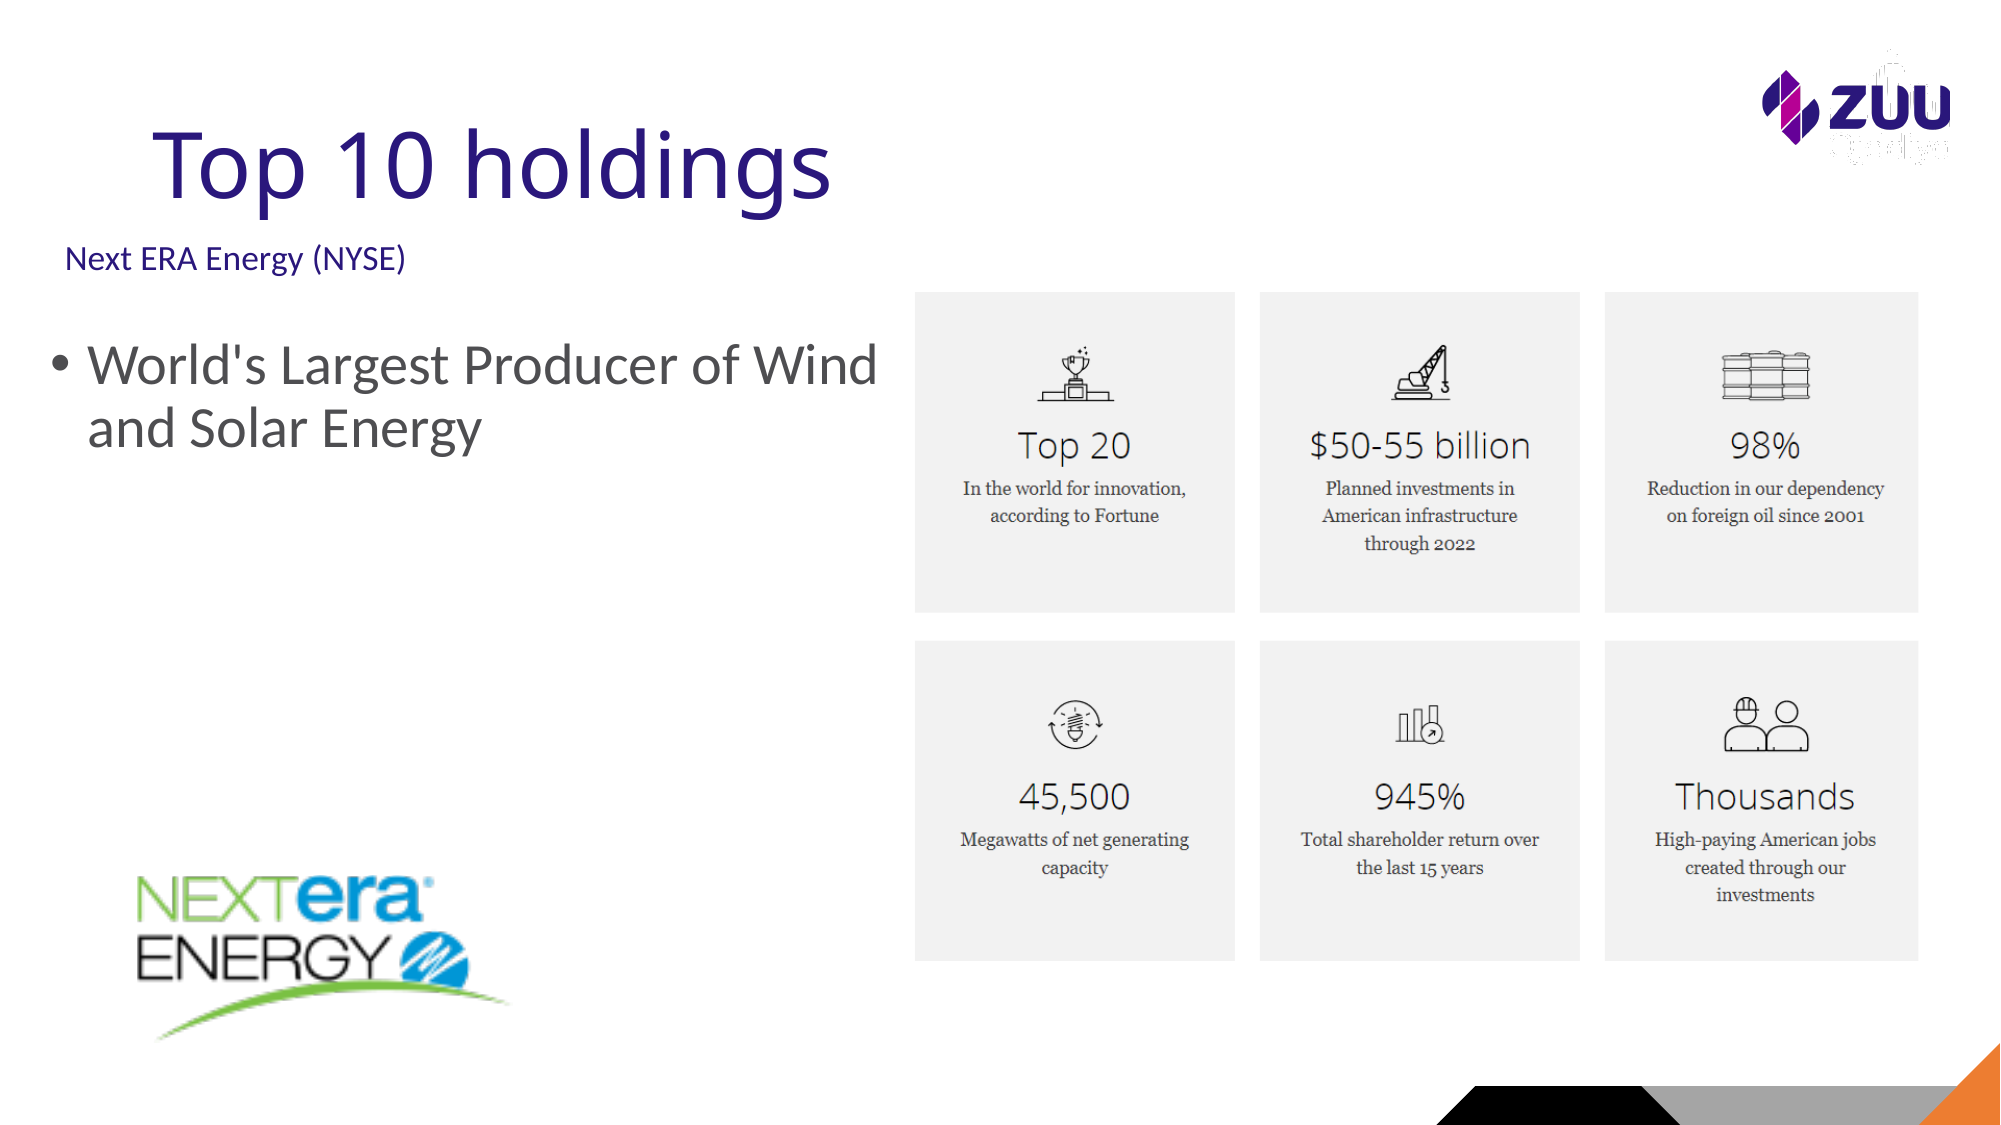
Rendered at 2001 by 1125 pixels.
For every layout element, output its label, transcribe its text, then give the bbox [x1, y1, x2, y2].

slide_number 5 [1412, 1042, 1863, 1103]
list World's Largest Producer of Wind and Solar Energy [50, 334, 906, 462]
title Top 10 holdings [137, 59, 1863, 224]
picture [137, 875, 513, 1043]
subtitle Next ERA Energy (NYSE) [50, 224, 1948, 293]
picture [906, 292, 1919, 961]
